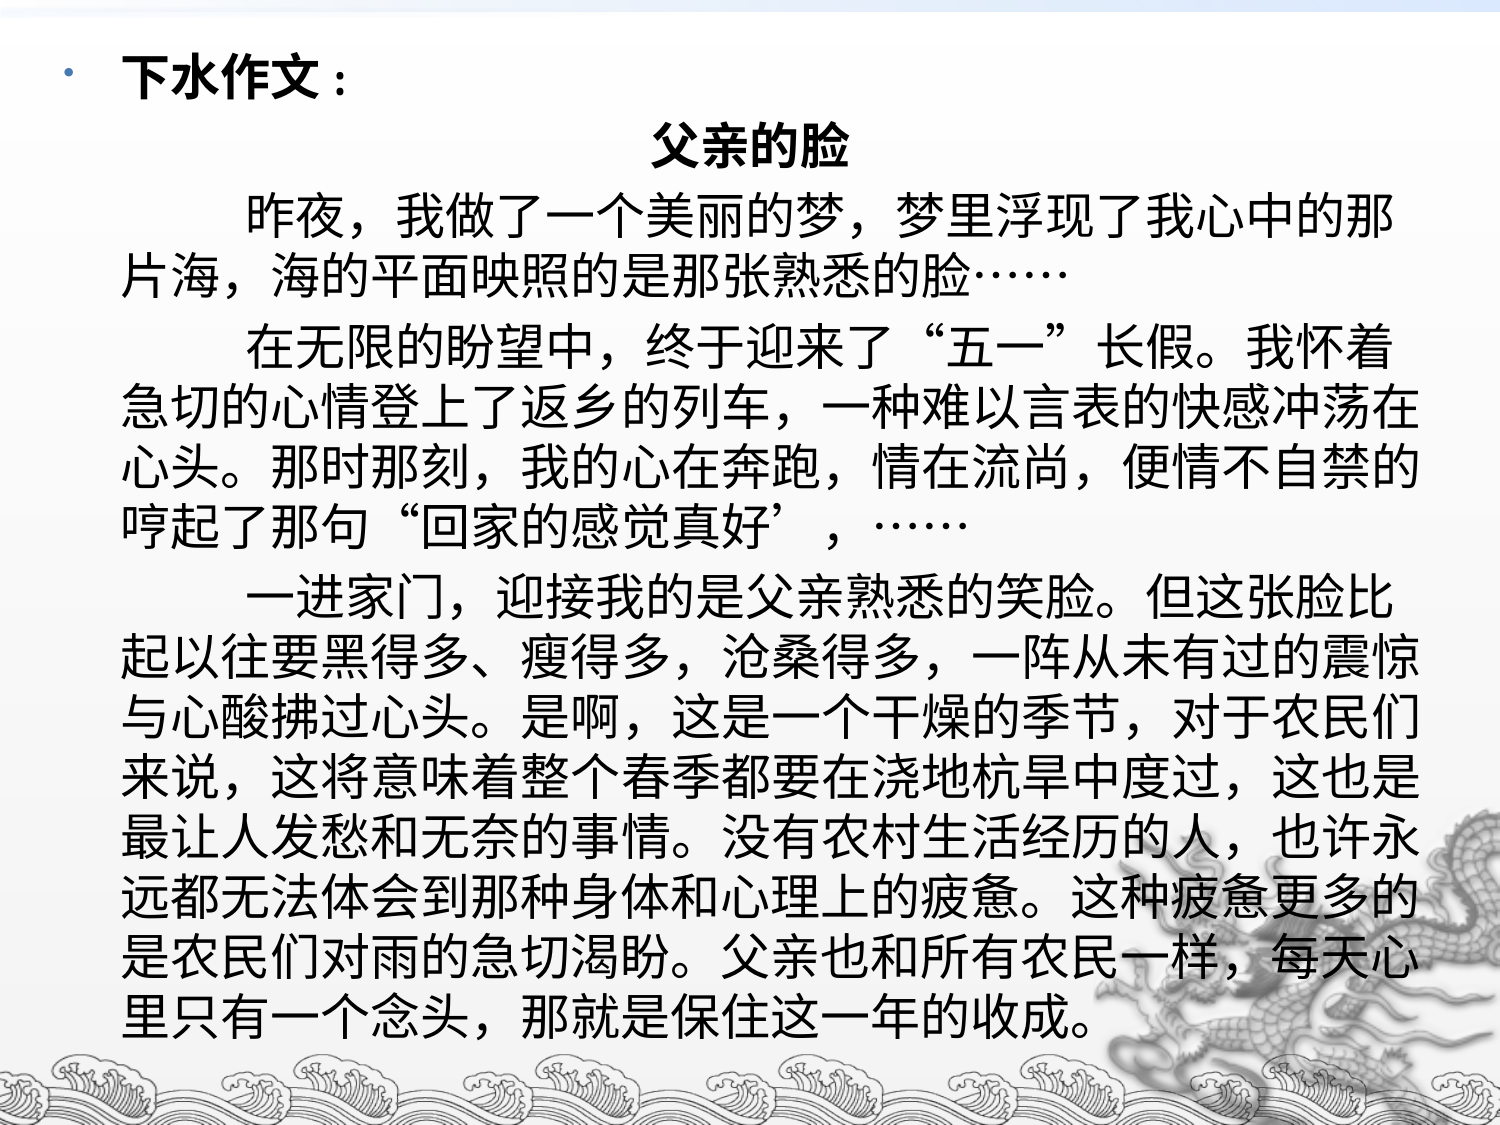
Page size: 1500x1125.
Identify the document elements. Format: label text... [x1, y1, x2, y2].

list 下水作文: 父亲的脸 昨夜，我做了一个美丽的梦，梦里浮现了我心中的那片海，海的平面映照的是那张熟悉的脸…… 在无限的盼望中，终于迎来了“五一”长假。我怀着急切的心情登上了返乡的列车，一种难以言表的快感冲荡在心头。那时那刻，我的心在奔跑，情在流尚，便情不自禁的哼起了那句“回家的感觉真好’，…… 一进家门，迎接我的是父亲熟悉的笑脸。但这张脸比起以往要黑得多、瘦得多，沧桑得多，一阵从未有过的震惊与心酸拂过心头。是啊，这是一个干燥的季节，对于农民们来说，这将意味着整个春季都要在浇地杭旱中度过，这也是最让人发愁和无奈的事情。没有农村生活经历的人，也许永远都无法体会到那种身体和心理上的疲惫。这种疲惫更多的是农民们对雨的急切渴盼。父亲也和所有农民一样，每天心里只有一个念头，那就是保住这一年的收成。 [49, 37, 1451, 1001]
